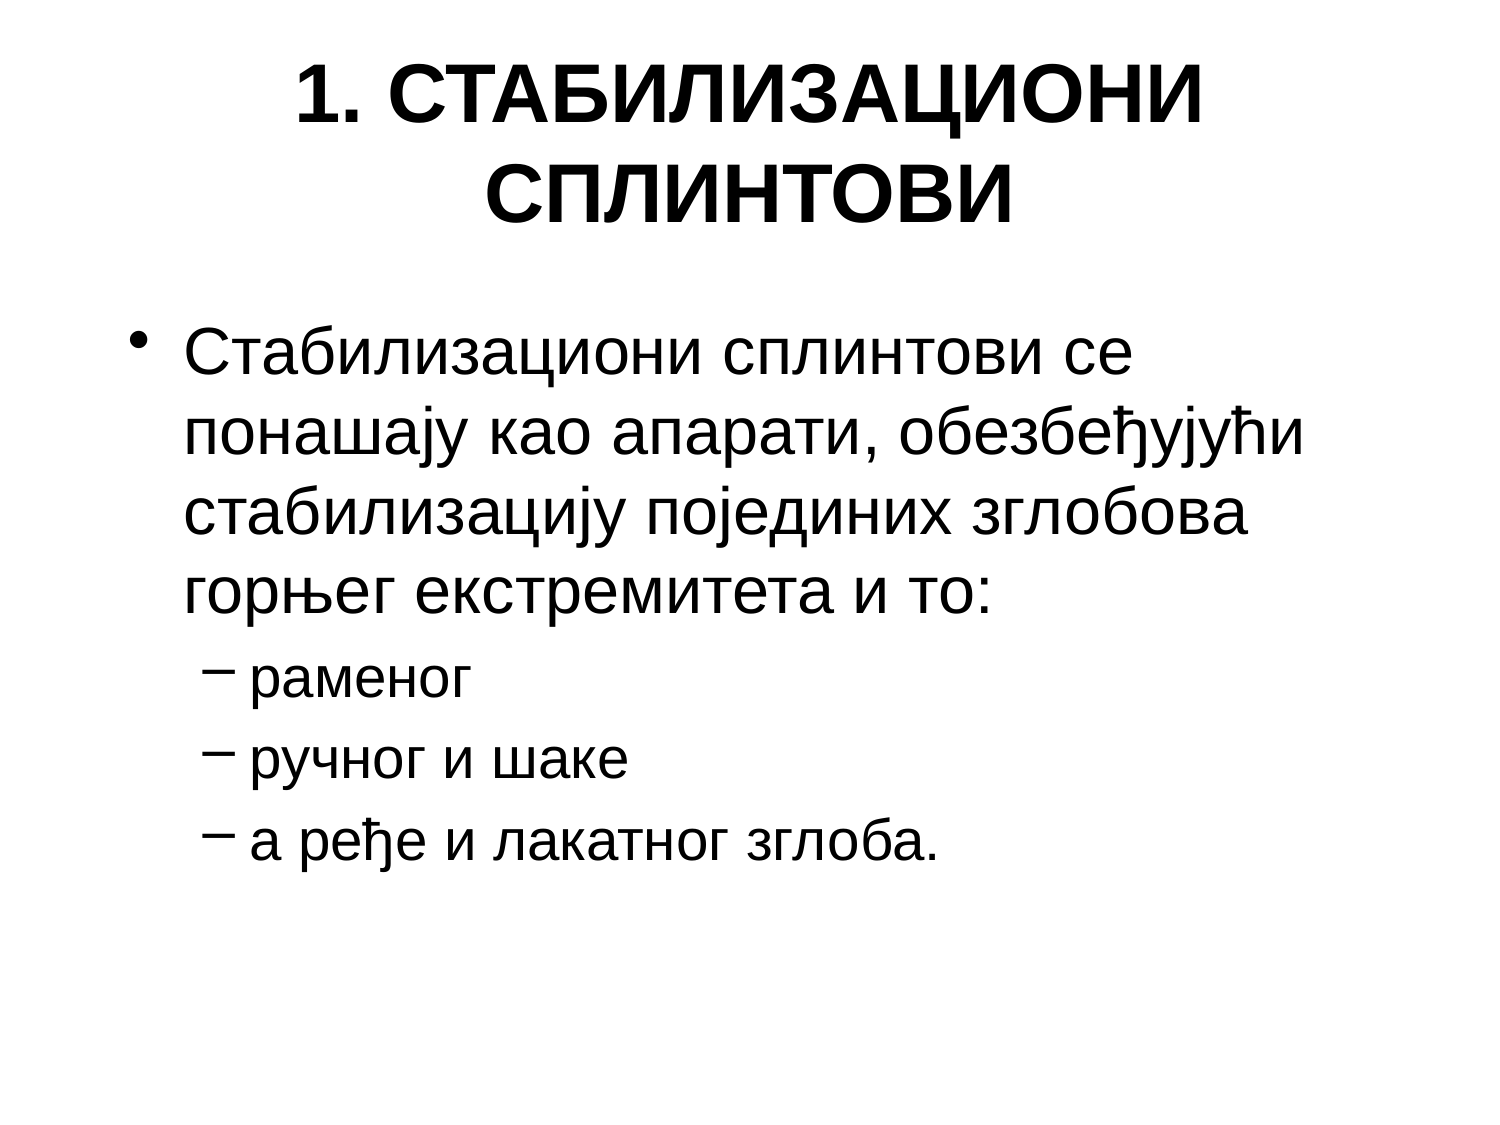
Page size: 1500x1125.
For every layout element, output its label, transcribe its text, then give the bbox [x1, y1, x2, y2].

title 1. СТАБИЛИЗАЦИОНИ СПЛИНТОВИ [75, 45, 1425, 233]
list Стабилизациони сплинтови се понашају као апарати, обезбеђујући стабилизацију појединих зглобова горњег екстремитета и то: раменог ручног и шаке а ређе и лакатног зглоба. [112, 299, 1425, 1005]
